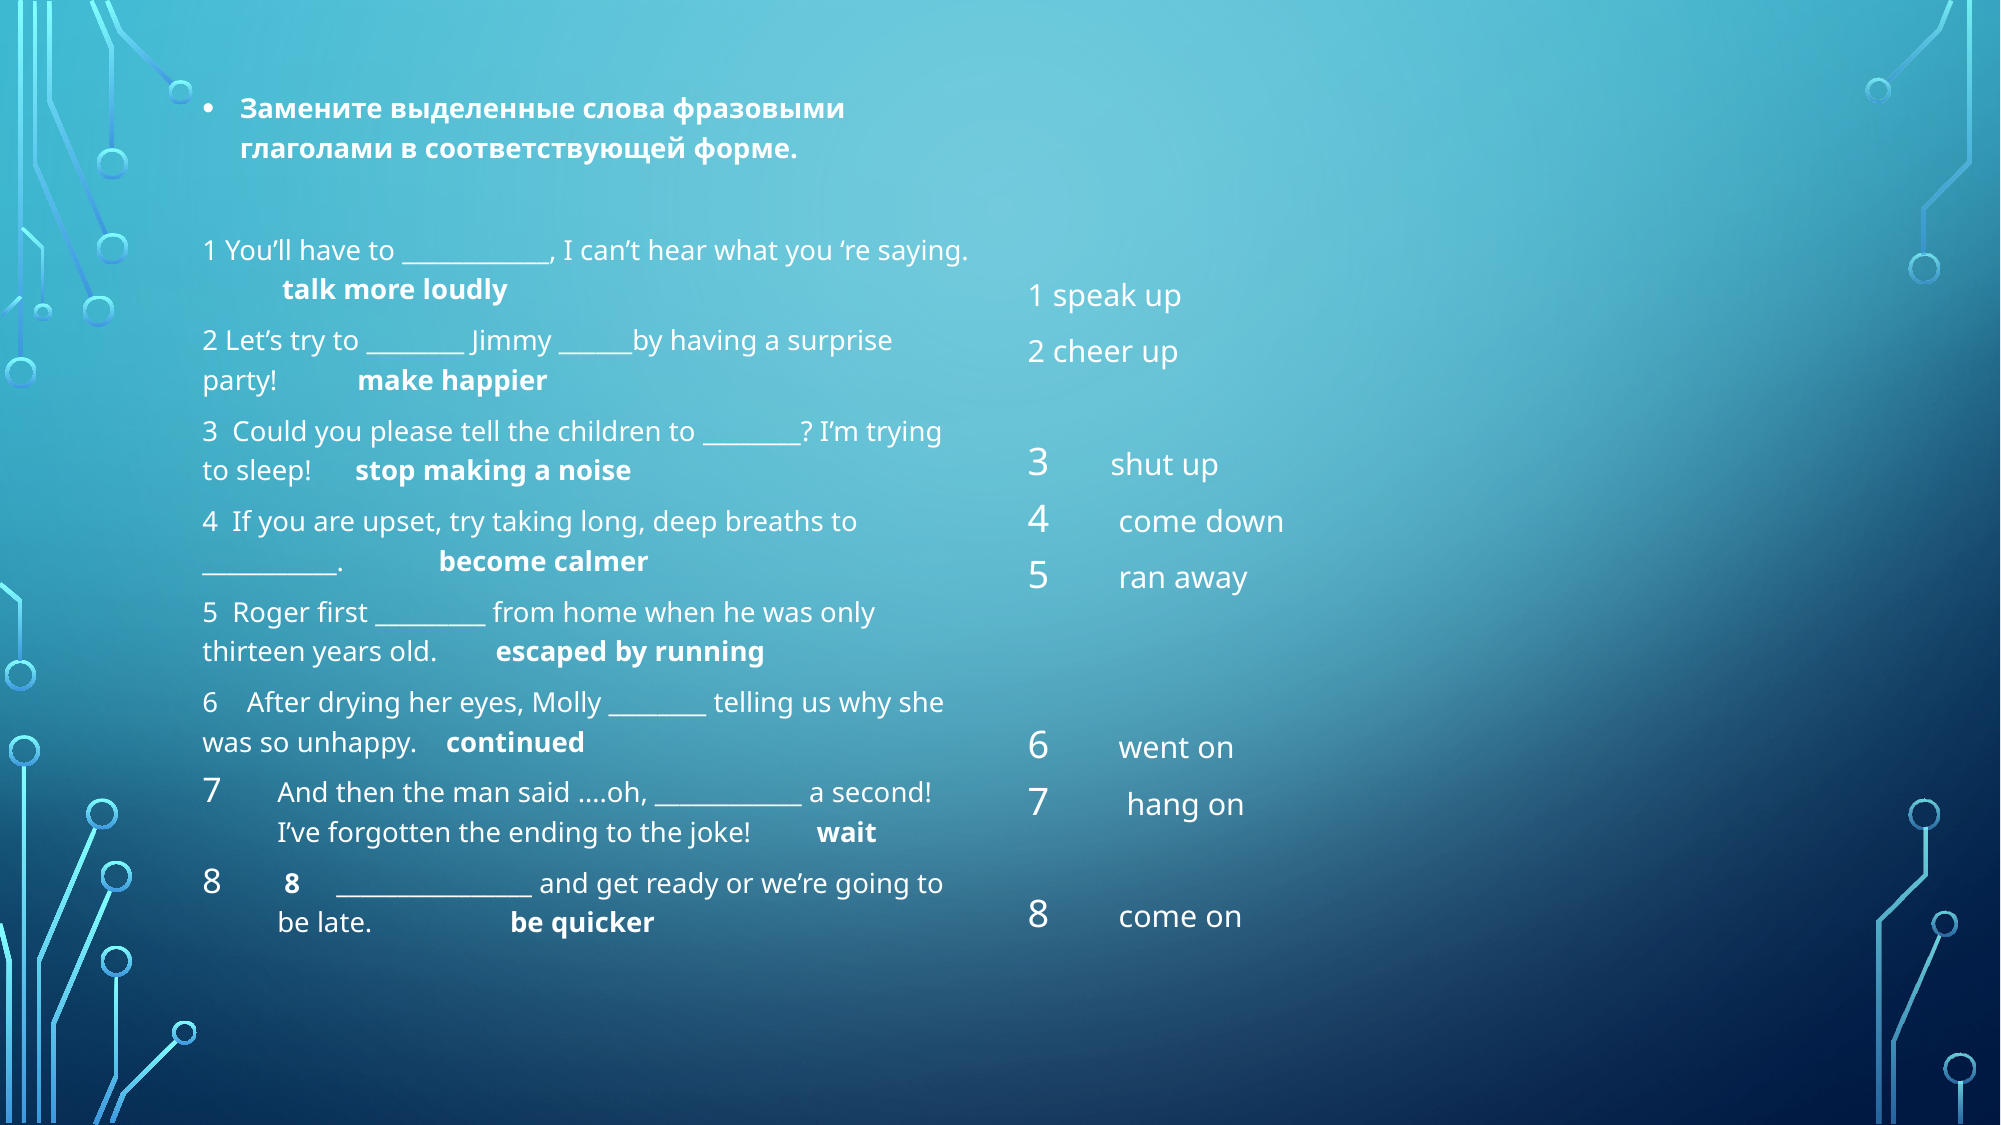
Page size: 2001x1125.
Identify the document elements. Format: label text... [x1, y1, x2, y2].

list Замените выделенные слова фразовыми глаголами в соответствующей форме. 1 You’ll have to ____________, I can’t hear what you ‘re saying. talk more loudly 2 Let’s try to ________ Jimmy ______by having a surprise party! make happier 3 Could you please tell the children to ________? I’m trying to sleep! stop making a noise 4 If you are upset, try taking long, deep breaths to ___________. become calmer 5 Roger first _________ from home when he was only thirteen years old. escaped by running 6 After drying her eyes, Molly ________ telling us why she was so unhappy. continued And then the man said ….oh, ____________ a second! I’ve forgotten the ending to the joke! wait 8 ________________ and get ready or we’re going to be late. be quicker [187, 77, 988, 950]
list 1 speak up 2 cheer up shut up come down ran away went on hang on come on [1012, 42, 1813, 950]
